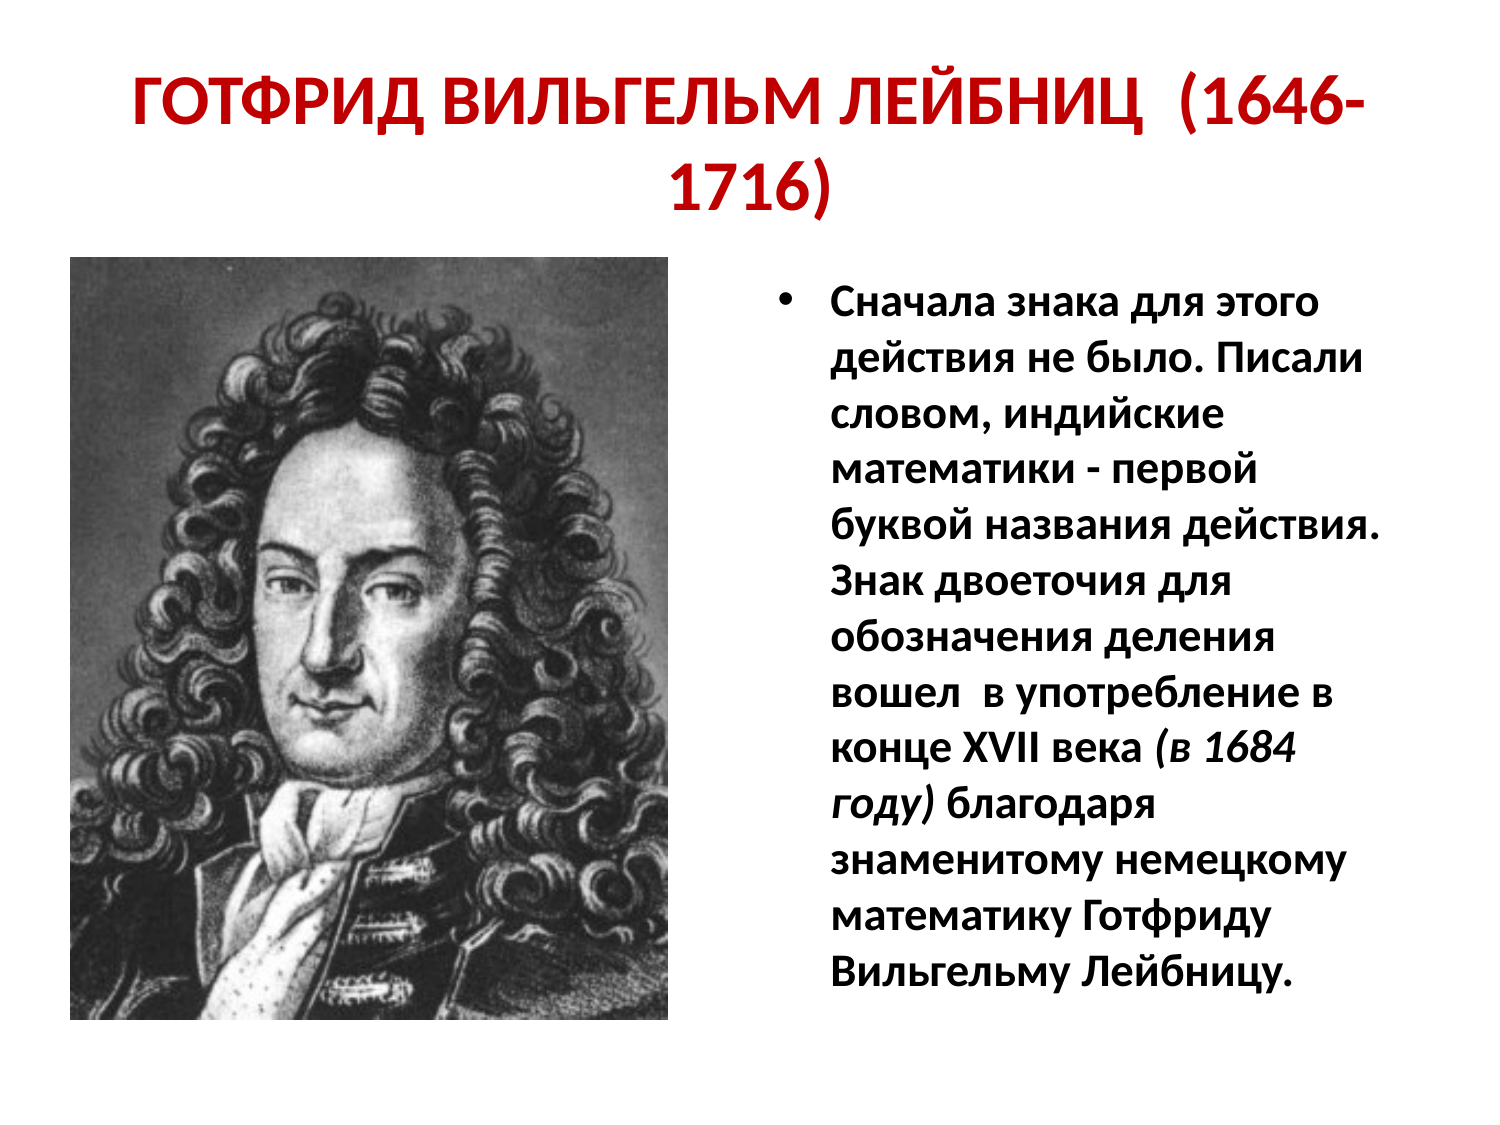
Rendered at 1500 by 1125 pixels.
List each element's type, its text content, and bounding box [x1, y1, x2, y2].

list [70, 257, 669, 1020]
title ГОТФРИД ВИЛЬГЕЛЬМ ЛЕЙБНИЦ (1646-1716) [75, 45, 1425, 233]
list Сначала знака для этого действия не было. Писали словом, индийские математики - первой буквой названия действия. Знак двоеточия для обозначения деления вошел в употребление в конце XVII века (в 1684 году) благодаря знаменитому немецкому математику Готфриду Вильгельму Лейбницу. [762, 262, 1425, 1005]
